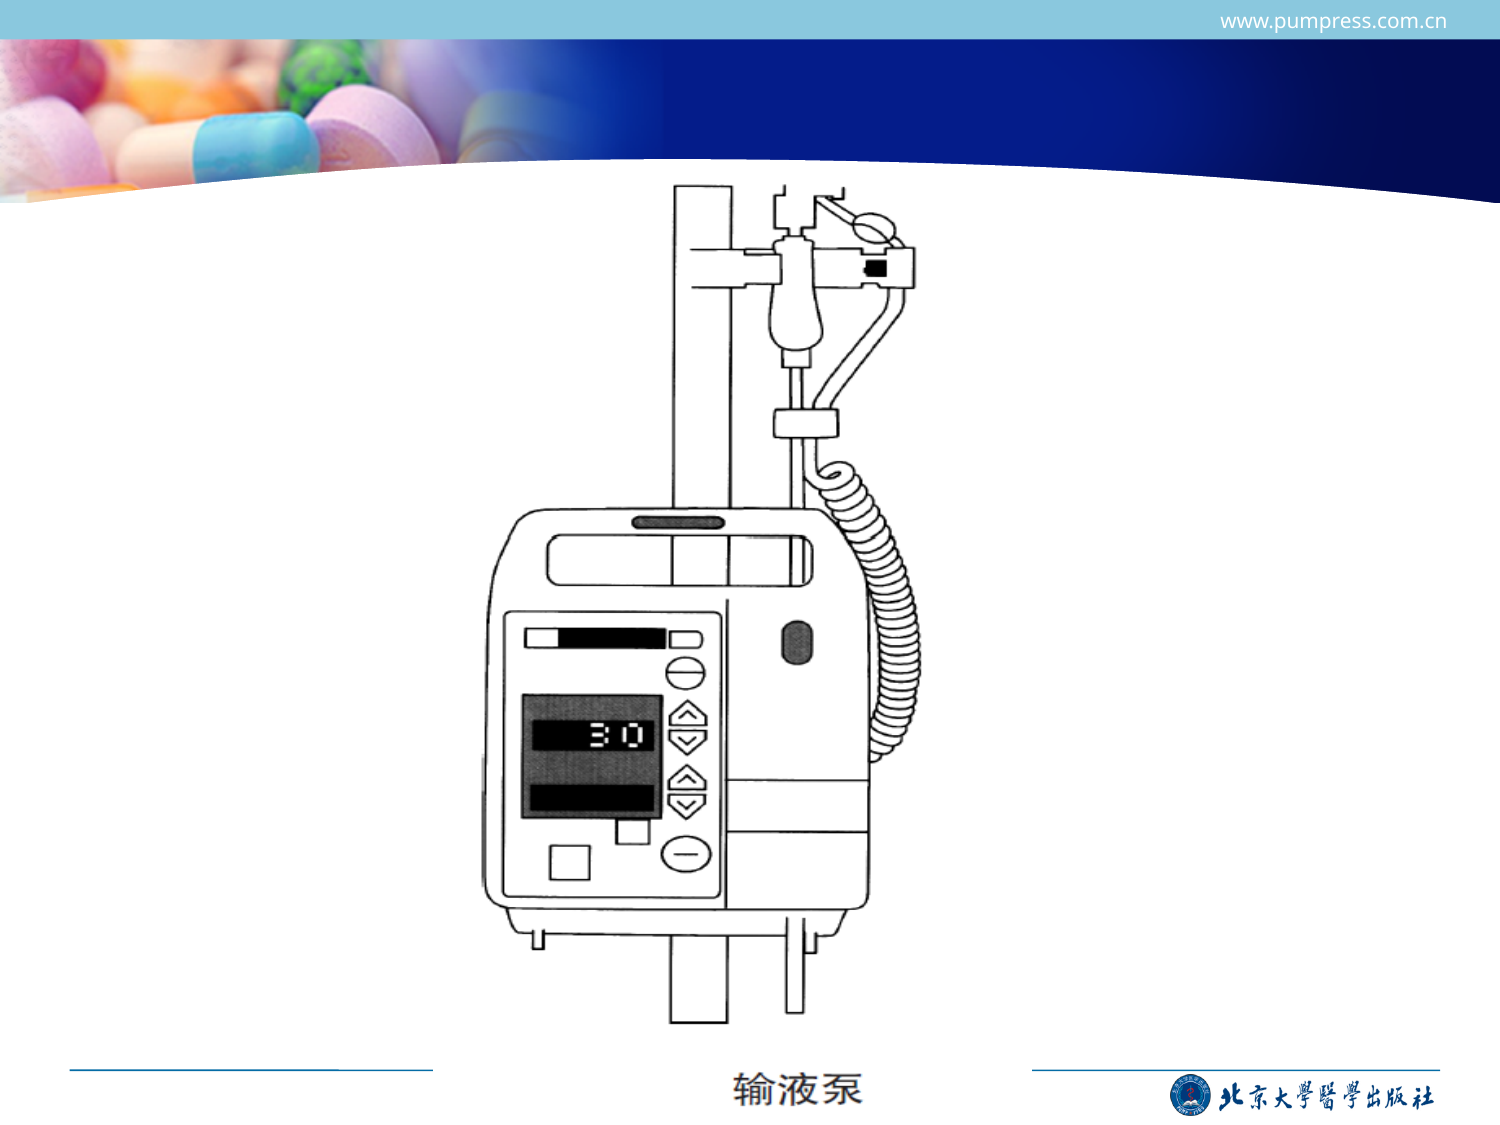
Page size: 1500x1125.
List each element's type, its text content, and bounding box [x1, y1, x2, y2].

slide_number www.pumpress.com.cn [1024, 0, 1463, 38]
picture [1170, 1074, 1436, 1118]
picture [433, 171, 1032, 1125]
picture [0, 40, 1500, 203]
